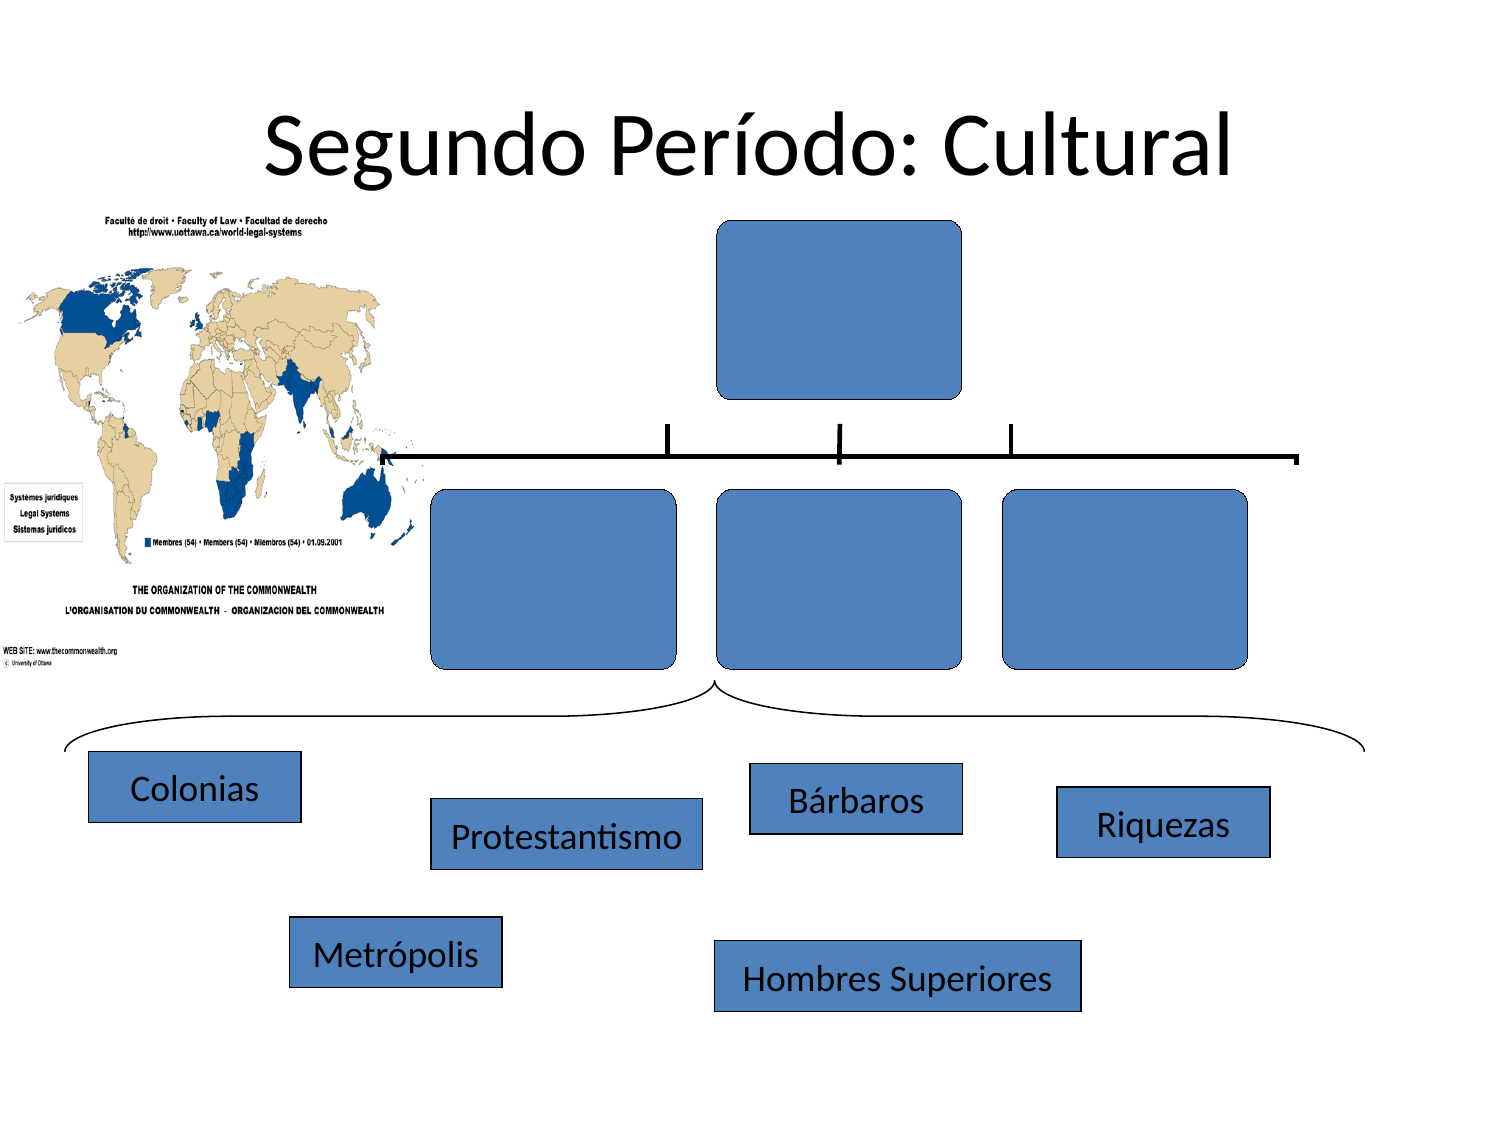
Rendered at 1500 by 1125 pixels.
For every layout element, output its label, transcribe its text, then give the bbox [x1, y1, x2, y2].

picture [0, 207, 426, 669]
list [430, 459, 1248, 670]
text_box Protestantismo [430, 798, 703, 870]
text_box Hombres Superiores [714, 940, 1081, 1012]
title Segundo Período: Cultural [75, 45, 1425, 233]
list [430, 219, 1248, 454]
text_box Metrópolis [289, 916, 503, 988]
text_box [64, 680, 1365, 752]
text_box Bárbaros [750, 763, 963, 835]
text_box Colonias [88, 751, 302, 823]
text_box Riquezas [1057, 786, 1270, 858]
